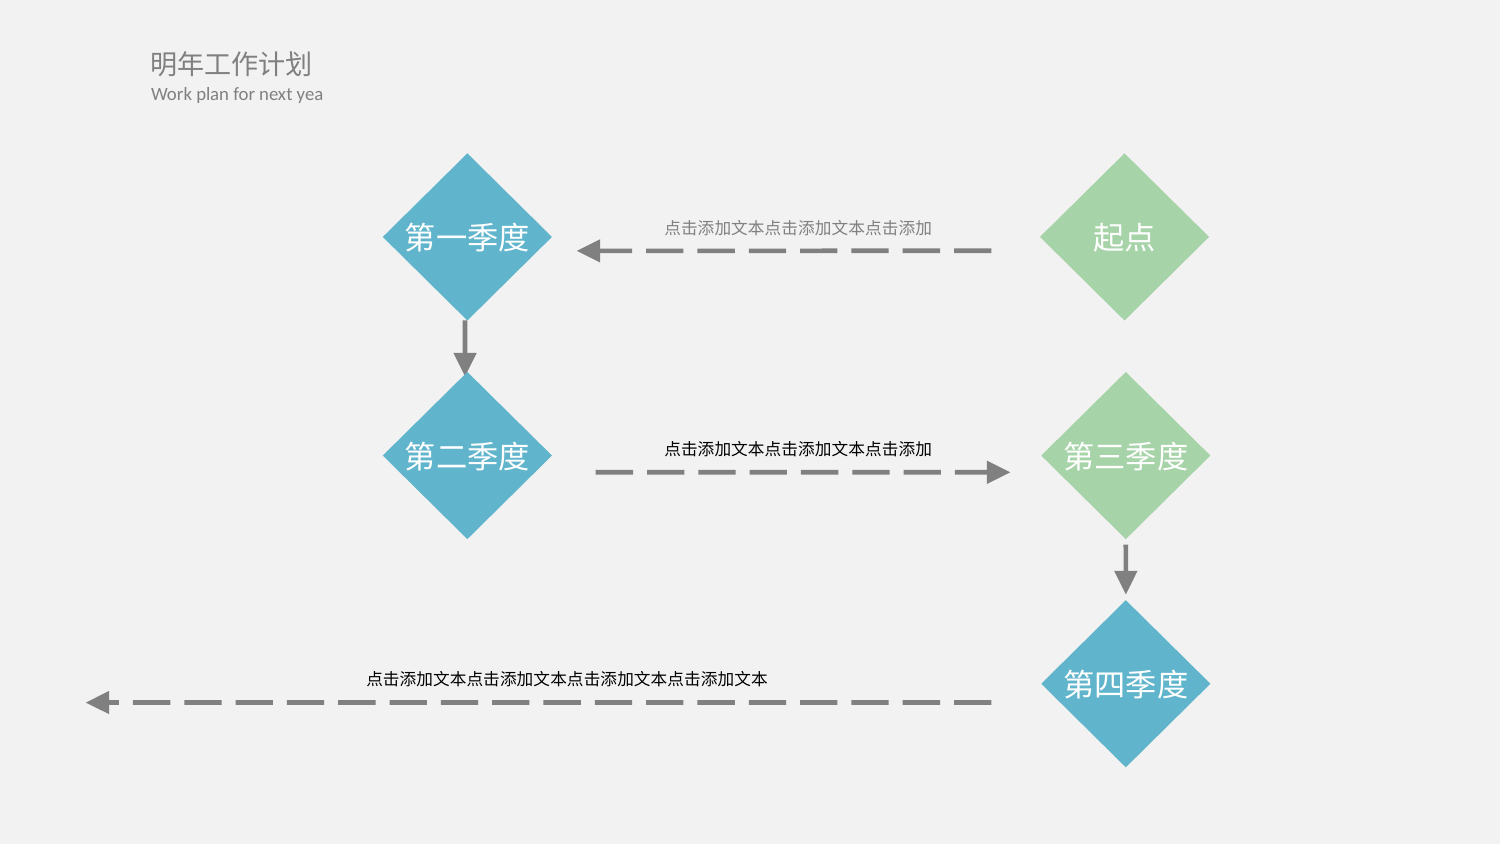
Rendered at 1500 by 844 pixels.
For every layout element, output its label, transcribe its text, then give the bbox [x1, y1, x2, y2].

text_box [454, 355, 476, 375]
text_box 点击添加文本点击添加文本点击添加文本点击添加文本 [143, 653, 992, 695]
text_box [85, 692, 117, 713]
text_box 点击添加文本点击添加文本点击添加 [579, 202, 1017, 243]
text_box 点击添加文本点击添加文本点击添加 [579, 423, 1017, 465]
text_box 起点 [1039, 153, 1210, 321]
text_box 第三季度 [1041, 371, 1211, 540]
text_box [1115, 562, 1137, 595]
text_box [576, 243, 607, 262]
text_box 第一季度 [382, 153, 552, 321]
text_box [980, 465, 1011, 483]
text_box 第二季度 [382, 371, 552, 540]
text_box 第四季度 [1041, 600, 1211, 768]
